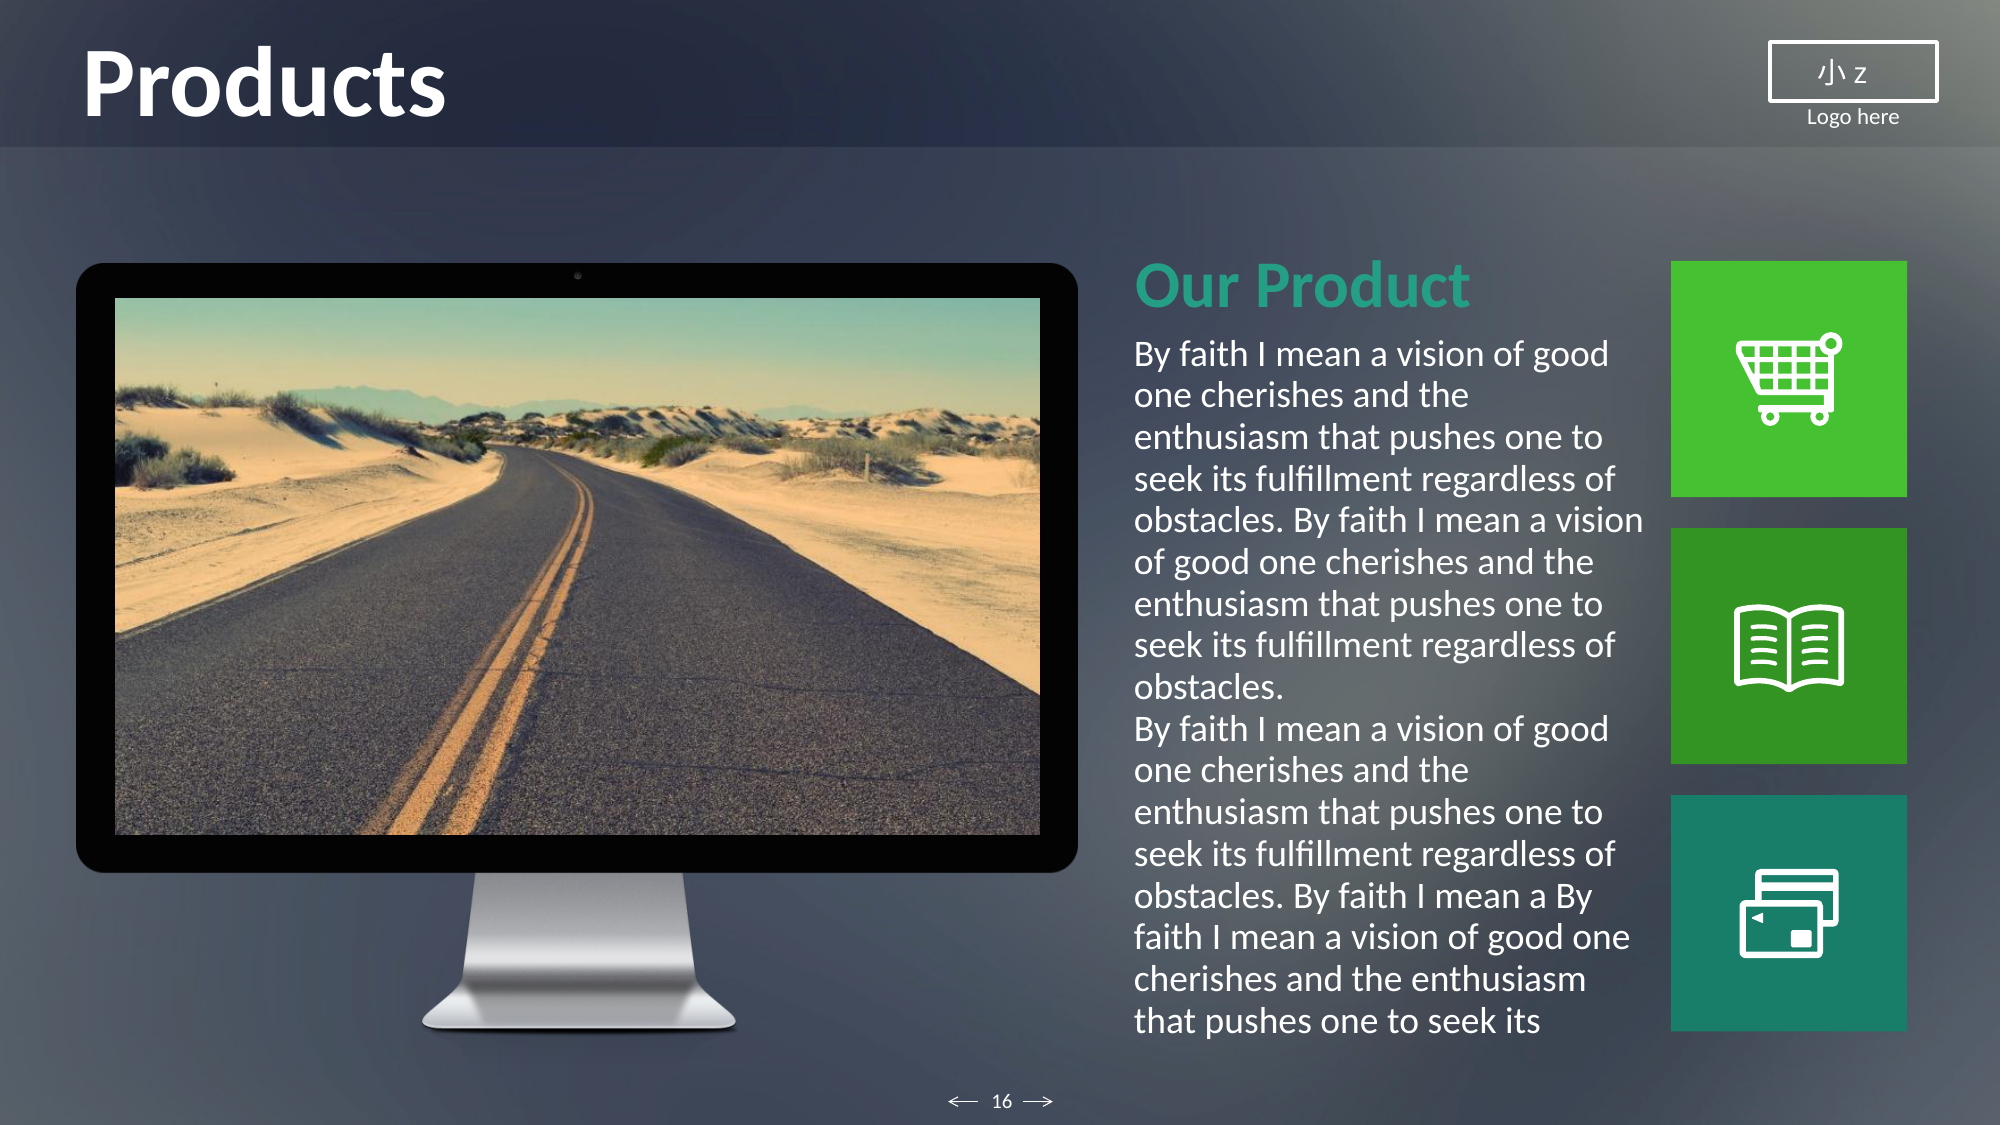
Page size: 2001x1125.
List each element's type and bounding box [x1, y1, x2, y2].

text_box [1670, 794, 1908, 1032]
text_box [1670, 527, 1908, 765]
text_box [1769, 41, 1938, 138]
text_box [76, 263, 1078, 1064]
text_box [1670, 260, 1908, 498]
text_box [947, 1079, 1054, 1123]
picture [0, 0, 2000, 1125]
